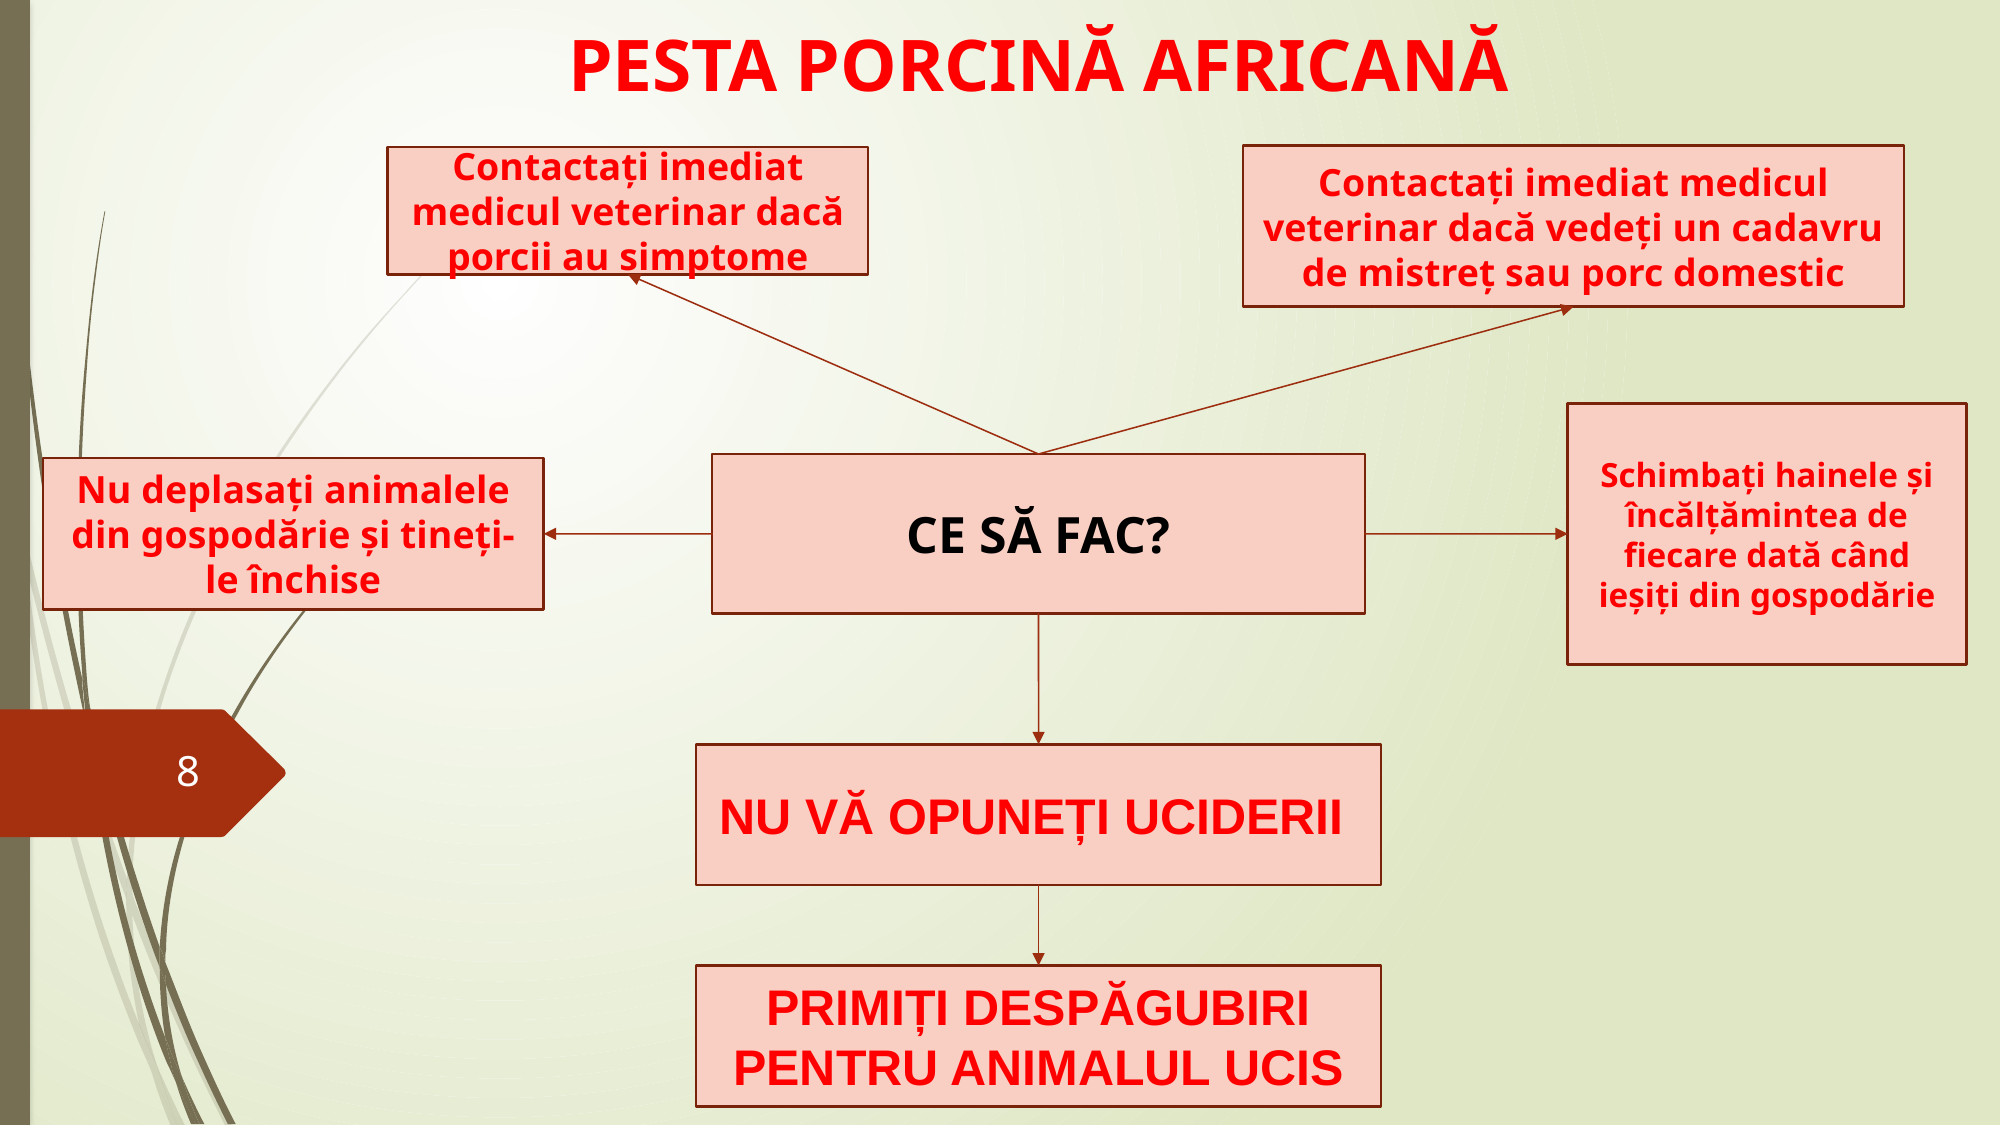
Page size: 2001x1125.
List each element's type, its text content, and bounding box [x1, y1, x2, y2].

slide_number 8 [87, 743, 216, 803]
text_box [627, 274, 1039, 455]
text_box Schimbați hainele și încălțămintea de fiecare dată când ieșiți din gospodărie [1566, 402, 1968, 666]
text_box PRIMIȚI DESPĂGUBIRI PENTRU ANIMALUL UCIS [695, 964, 1382, 1108]
text_box NU VĂ OPUNEȚI UCIDERII [695, 743, 1382, 886]
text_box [1038, 306, 1574, 455]
title PESTA PORCINĂ AFRICANĂ [414, 12, 1663, 199]
text_box Contactați imediat medicul veterinar dacă porcii au simptome [386, 146, 869, 276]
text_box CE SĂ FAC? [711, 462, 1366, 615]
text_box Nu deplasați animalele din gospodărie și tineți-le închise [42, 457, 545, 611]
text_box Contactați imediat medicul veterinar dacă vedeți un cadavru de mistreț sau porc domestic [1242, 144, 1905, 308]
